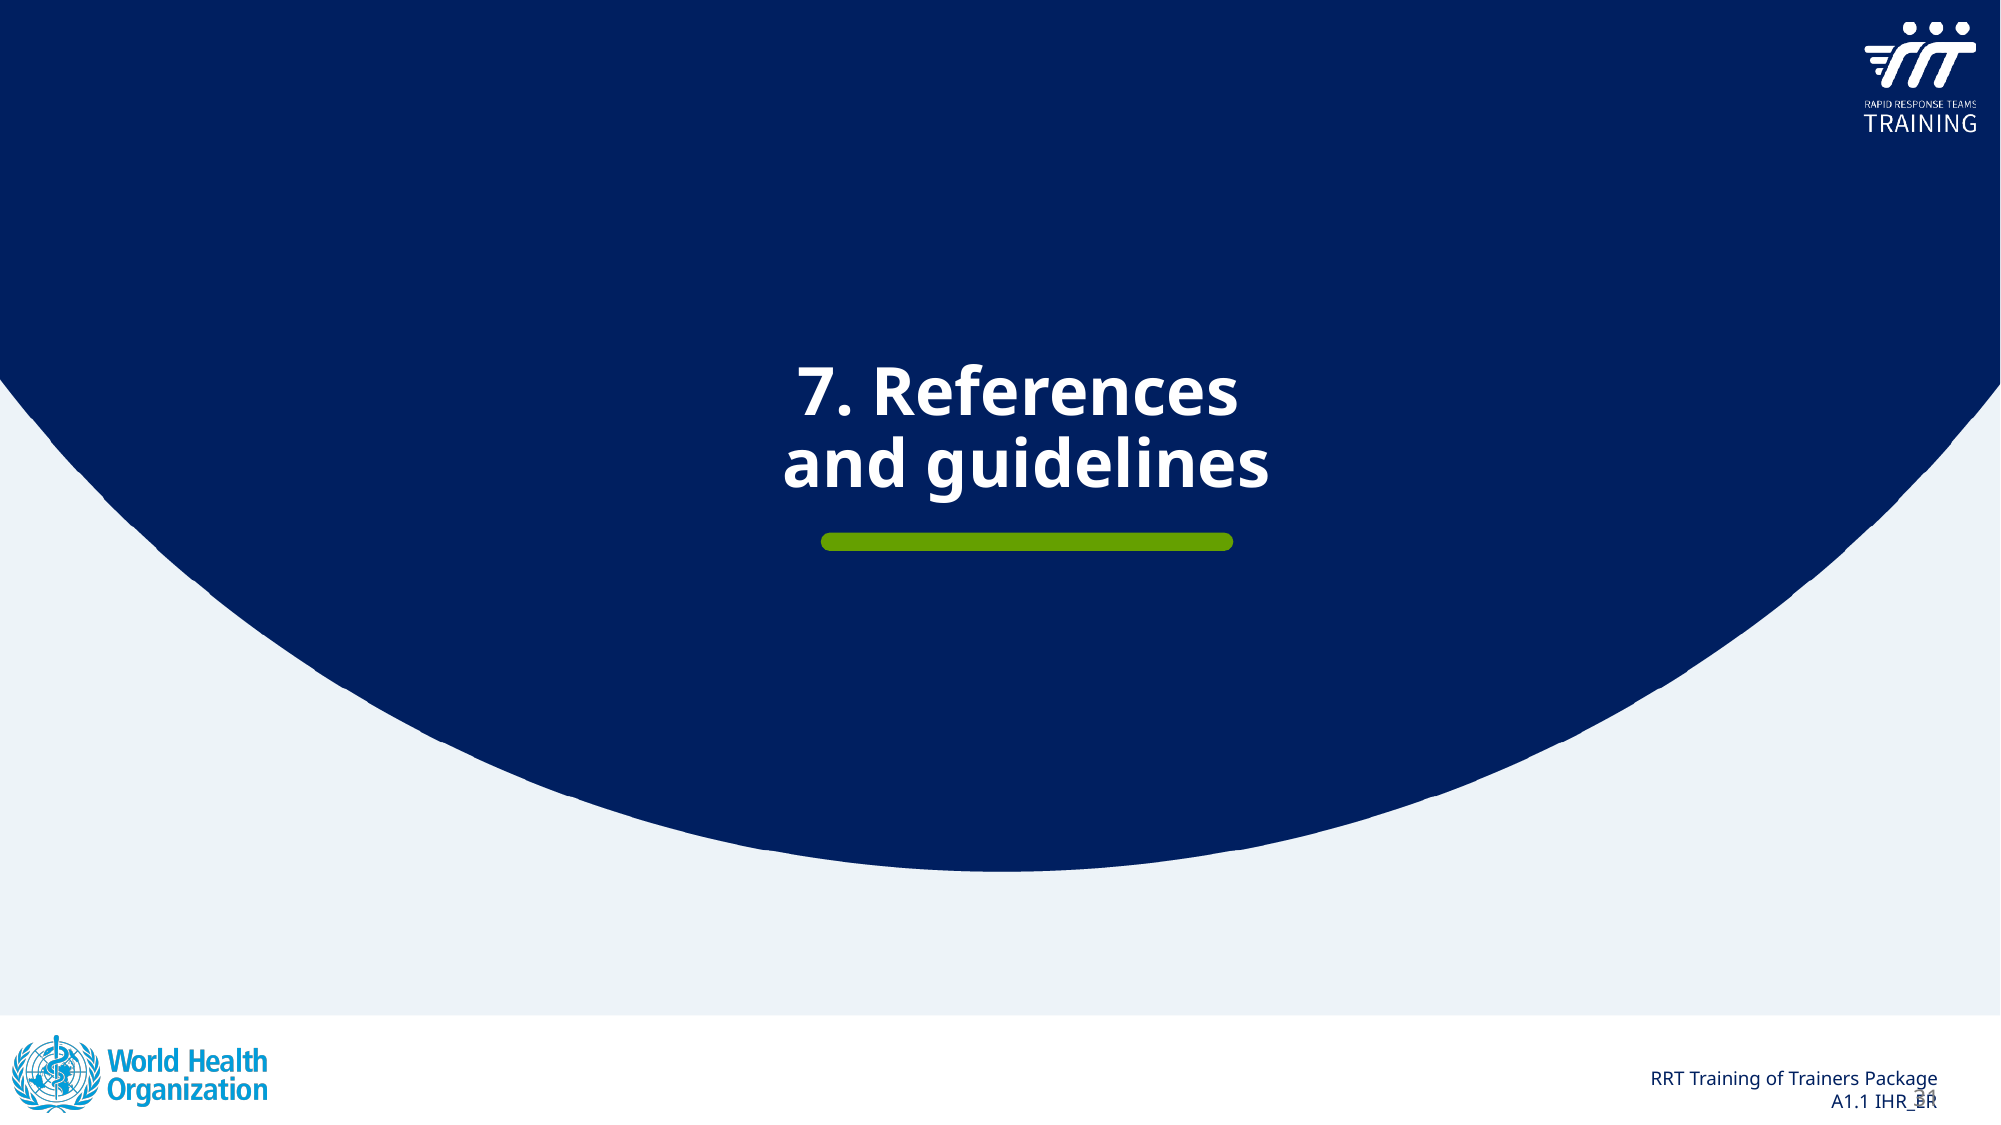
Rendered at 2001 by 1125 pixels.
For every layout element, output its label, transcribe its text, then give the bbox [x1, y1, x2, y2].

list 7. References and guidelines [556, 275, 1498, 584]
picture [58, 1050, 64, 1058]
picture [0, 0, 2001, 904]
picture [12, 1035, 267, 1113]
picture [12, 1083, 48, 1113]
